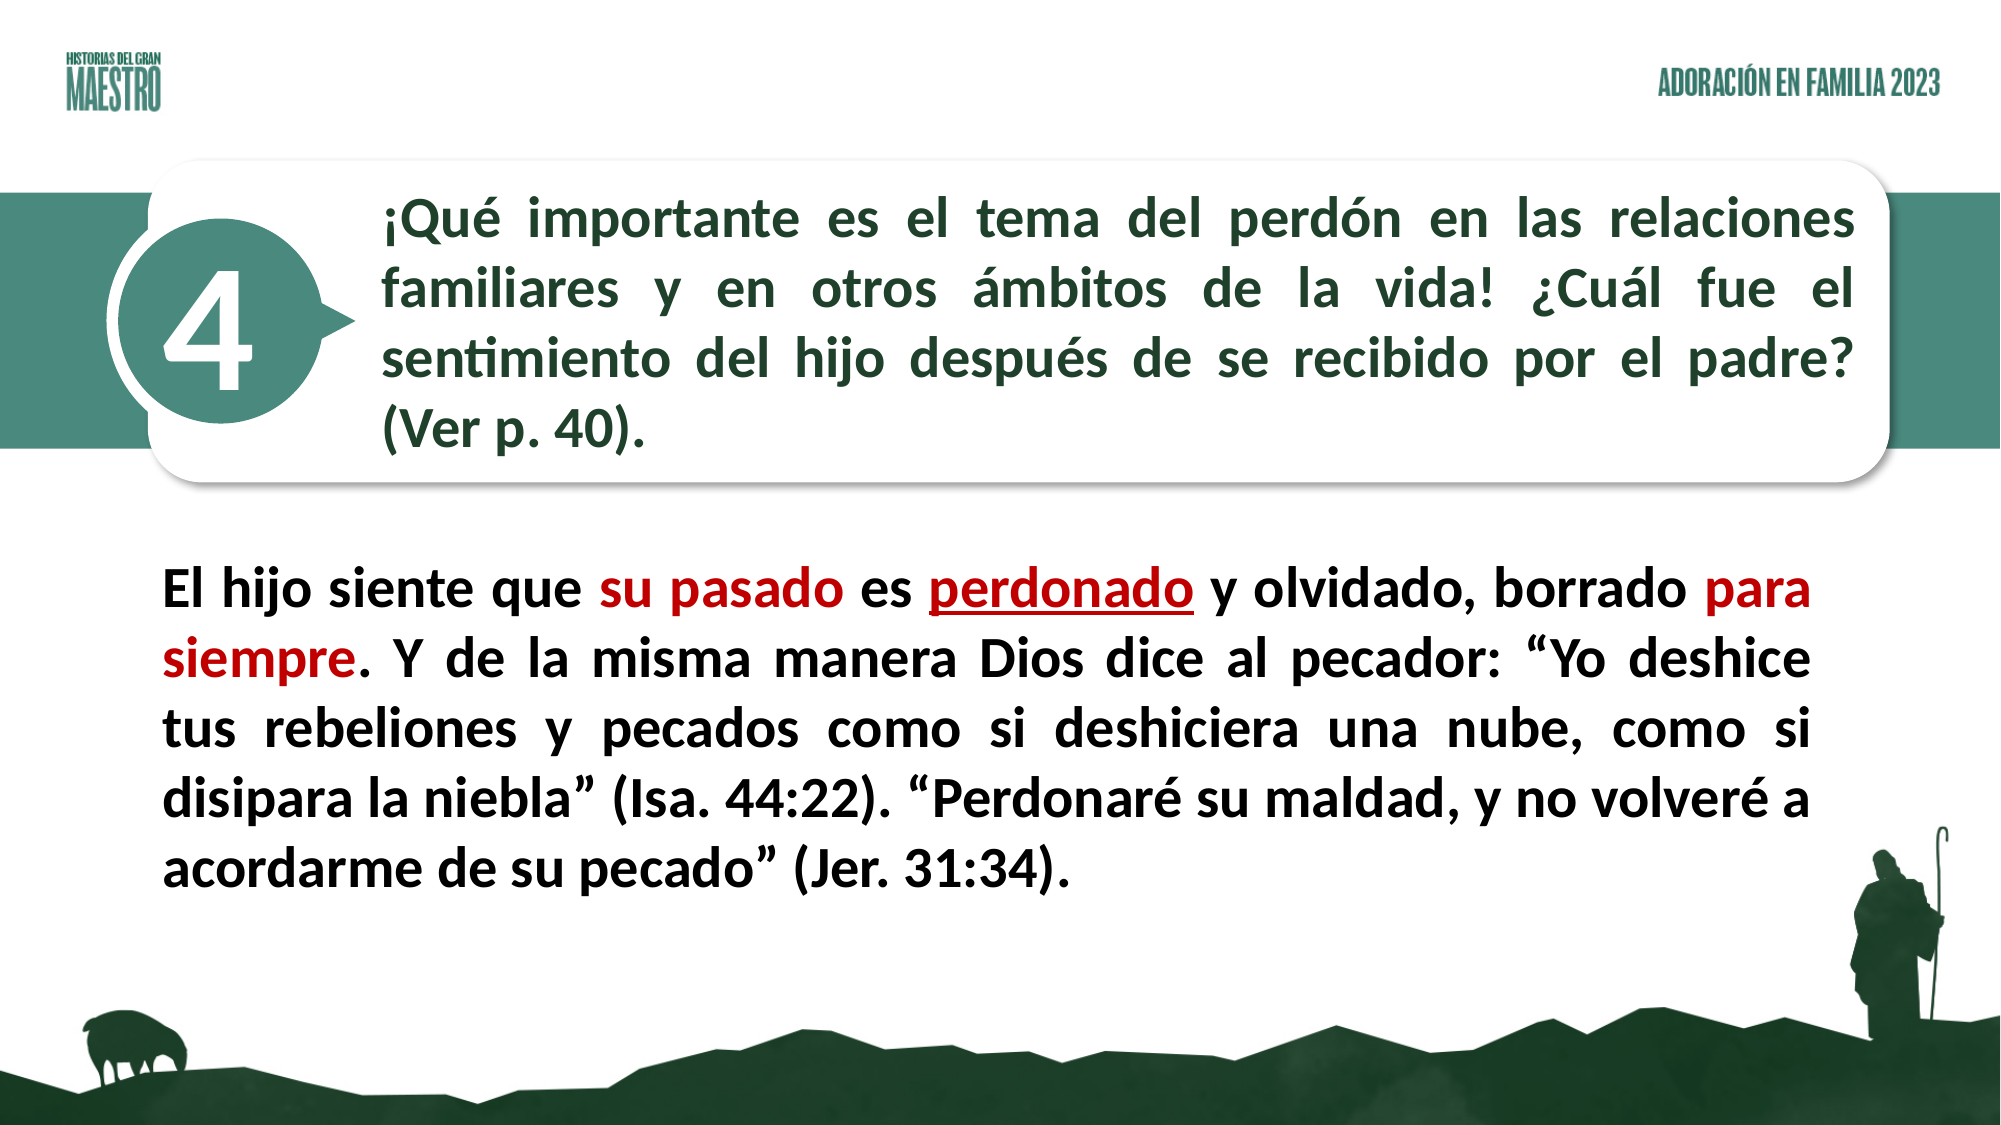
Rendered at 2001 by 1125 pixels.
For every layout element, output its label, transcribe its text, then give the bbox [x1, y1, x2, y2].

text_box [0, 160, 2000, 483]
picture [0, 0, 2001, 1125]
text_box El hijo siente que su pasado es perdonado y olvidado, borrado para siempre. Y de la misma manera Dios dice al pecador: “Yo deshice tus rebeliones y pecados como si deshiciera una nube, como si disipara la niebla” (Isa. 44:22). “Perdonaré su maldad, y no volveré a acordarme de su pecado” (Jer. 31:34). [147, 541, 1828, 907]
